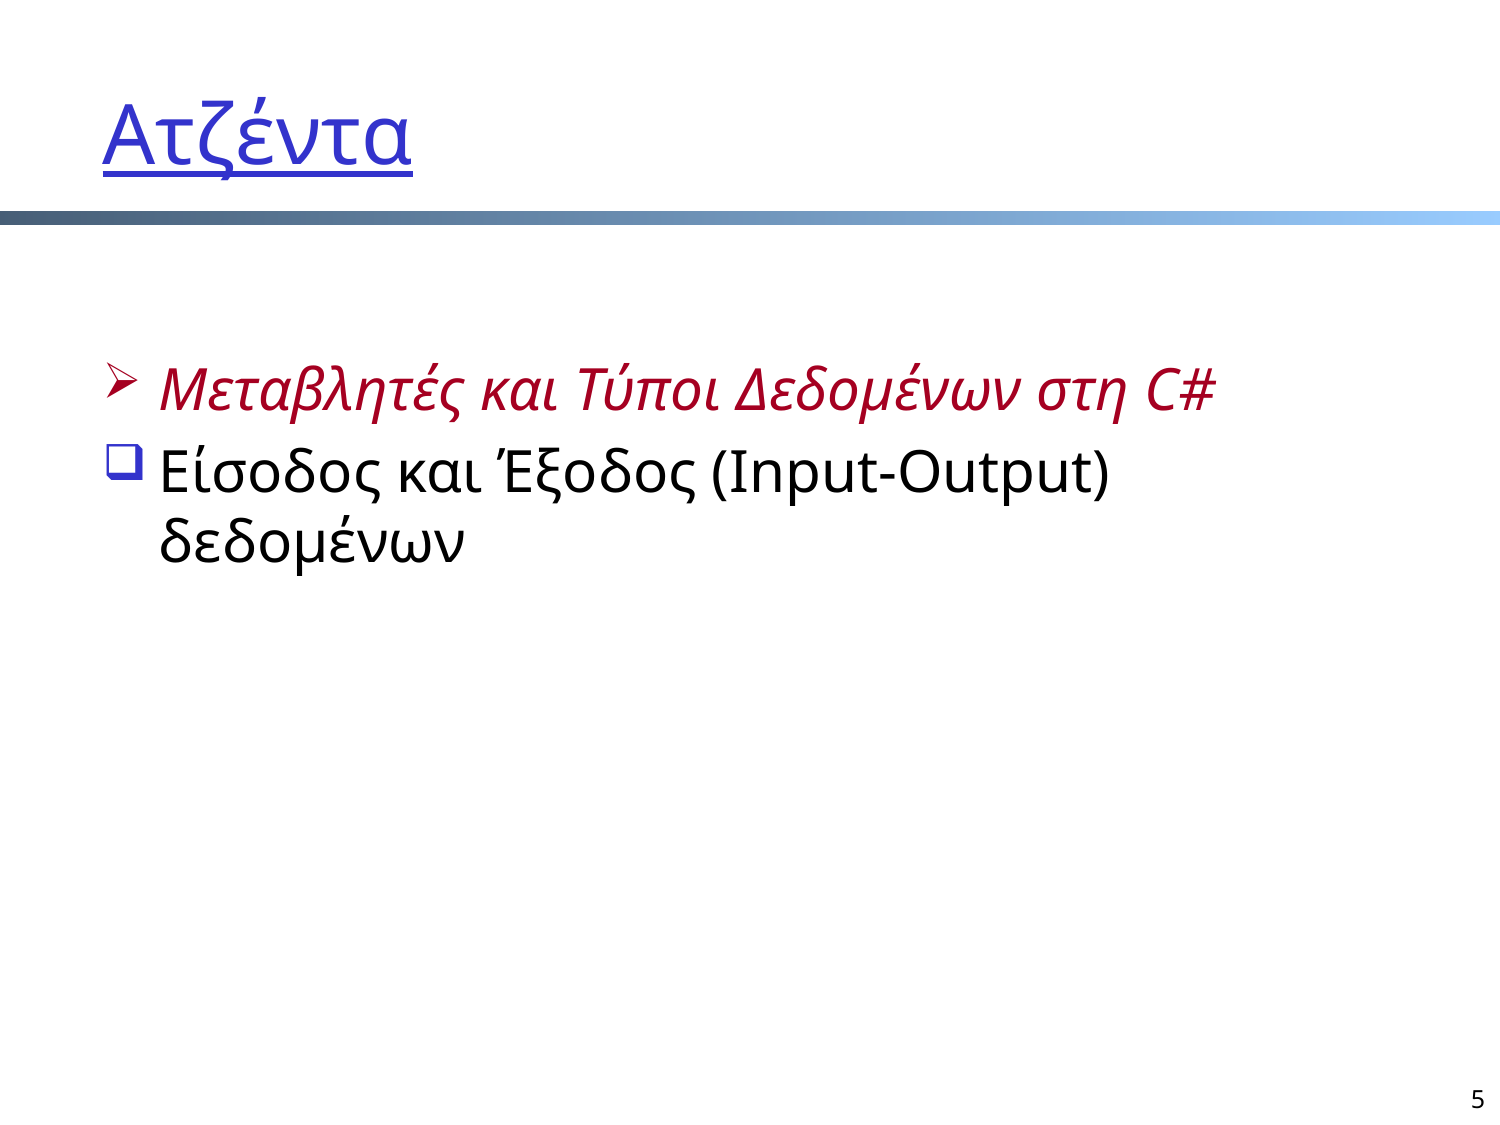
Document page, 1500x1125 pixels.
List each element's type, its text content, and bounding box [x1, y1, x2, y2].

text_box Ατζέντα [87, 37, 1365, 226]
slide_number 5 [1150, 1049, 1500, 1125]
text_box Μεταβλητές και Τύποι Δεδομένων στη C# Είσοδος και Έξοδος (Input-Οutput) δεδομένων [87, 262, 1400, 1027]
